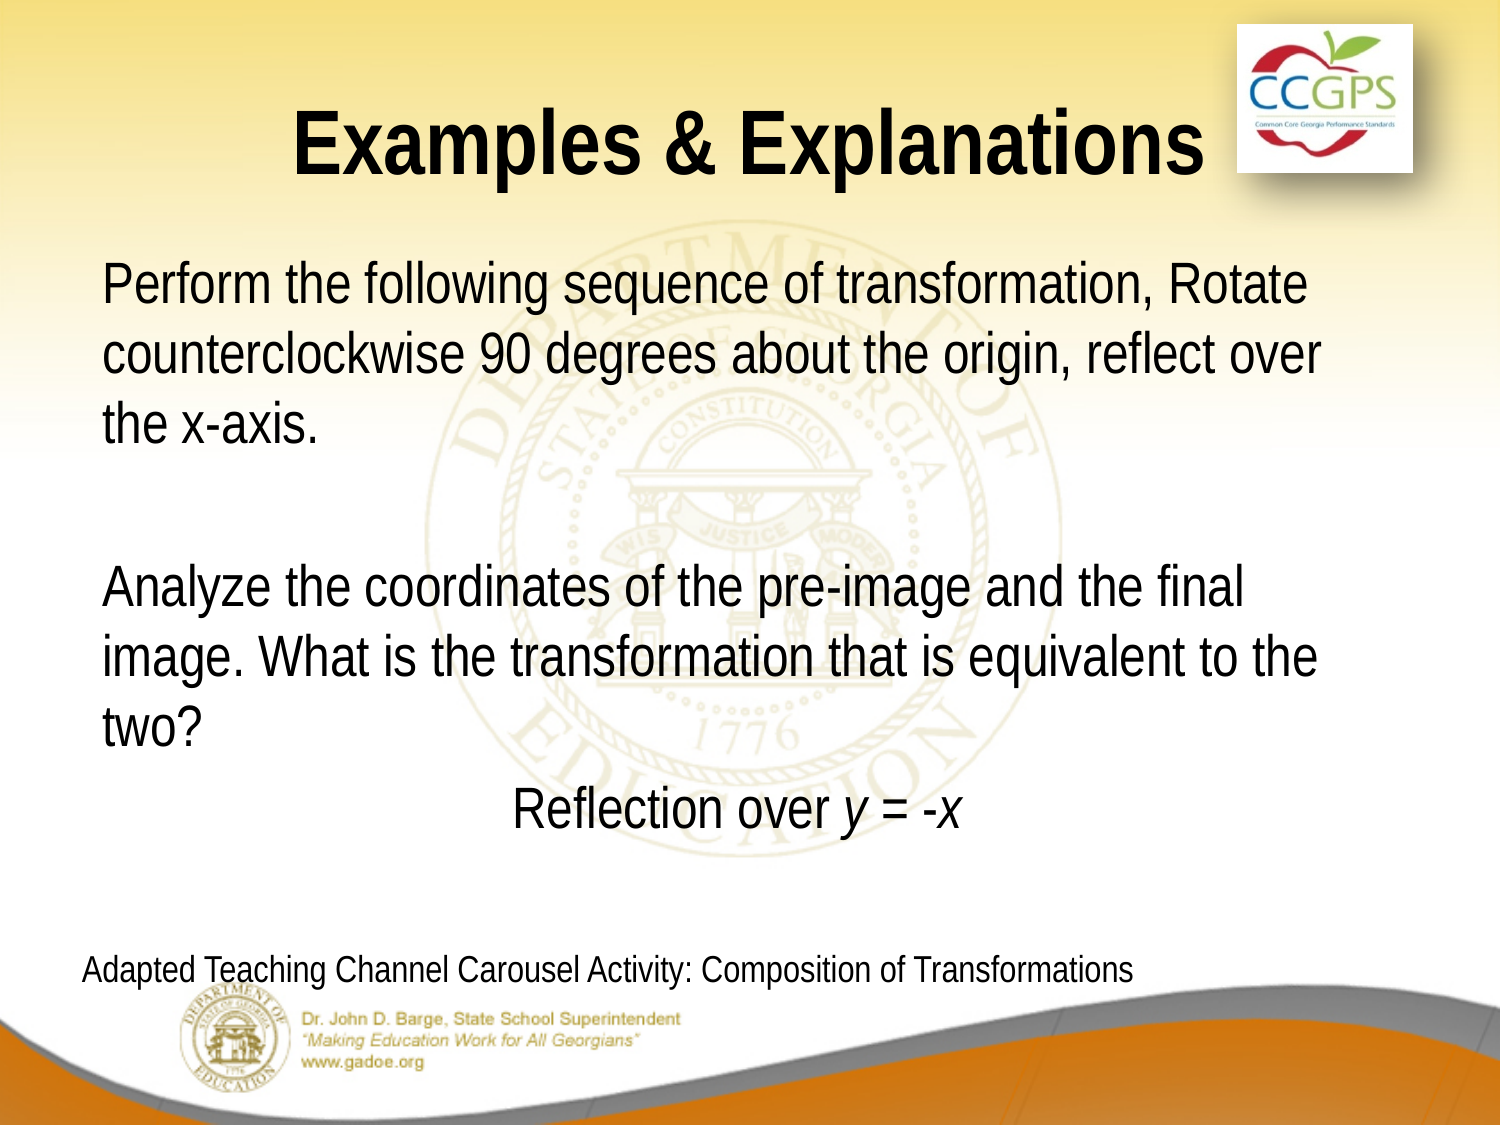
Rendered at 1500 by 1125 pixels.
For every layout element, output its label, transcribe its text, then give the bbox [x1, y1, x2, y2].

subtitle Perform the following sequence of transformation, Rotate counterclockwise 90 degrees about the origin, reflect over the x-axis. Analyze the coordinates of the pre-image and the final image. What is the transformation that is equivalent to the two? Reflection over y = -x [87, 237, 1388, 926]
picture [0, 0, 1500, 1125]
title Examples & Explanations [112, 74, 1232, 201]
text_box Adapted Teaching Channel Carousel Activity: Composition of Transformations [67, 937, 1150, 998]
